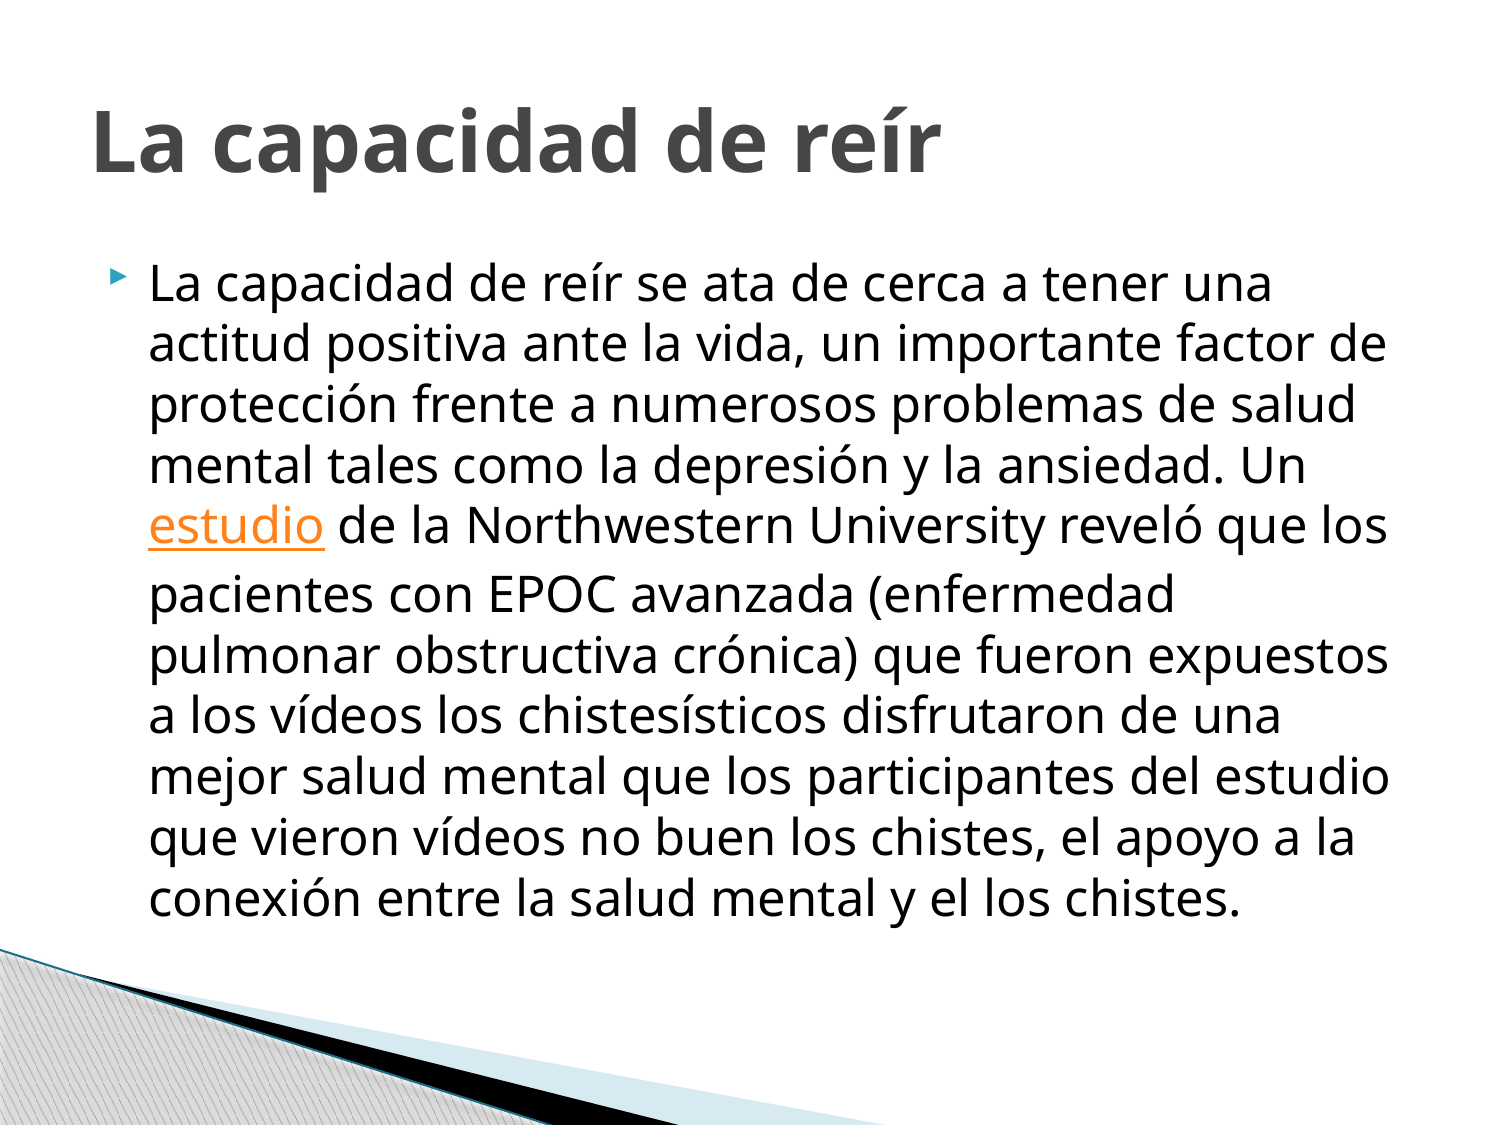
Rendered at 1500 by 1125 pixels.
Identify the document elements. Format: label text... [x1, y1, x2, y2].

list La capacidad de reír se ata de cerca a tener una actitud positiva ante la vida, un importante factor de protección frente a numerosos problemas de salud mental tales como la depresión y la ansiedad. Un estudio de la Northwestern University reveló que los pacientes con EPOC avanzada (enfermedad pulmonar obstructiva crónica) que fueron expuestos a los vídeos los chistesísticos disfrutaron de una mejor salud mental que los participantes del estudio que vieron vídeos no buen los chistes, el apoyo a la conexión entre la salud mental y el los chistes. [75, 243, 1425, 986]
title La capacidad de reír [75, 45, 1425, 233]
